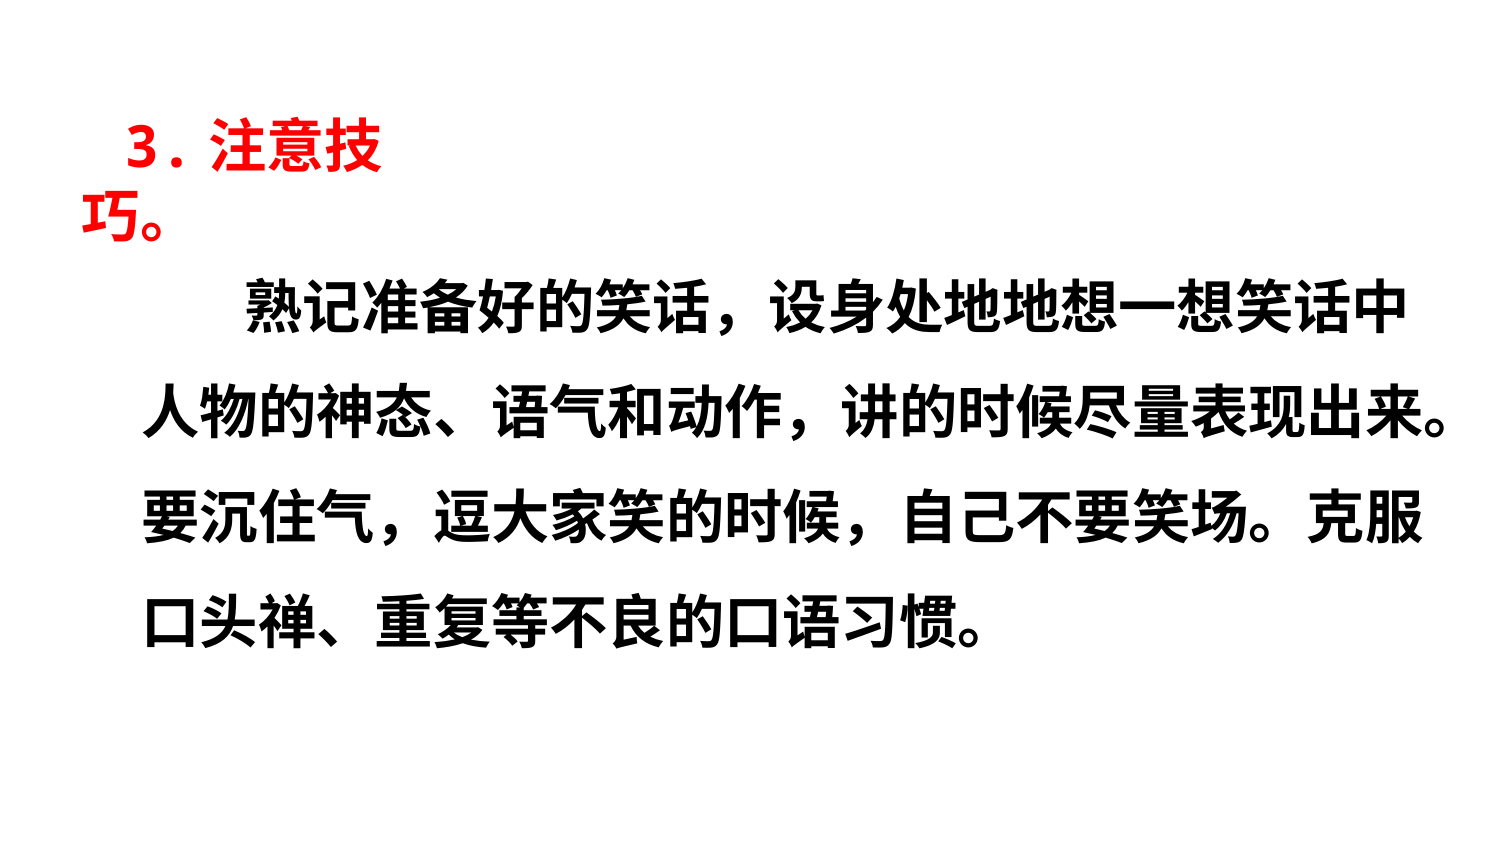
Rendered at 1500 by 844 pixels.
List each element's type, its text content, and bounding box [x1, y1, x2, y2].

text_box 3.注意技巧。 [67, 137, 473, 222]
text_box 熟记准备好的笑话，设身处地地想一想笑话中人物的神态、语气和动作，讲的时候尽量表现出来。要沉住气，逗大家笑的时候，自己不要笑场。克服口头禅、重复等不良的口语习惯。 [127, 228, 1456, 663]
